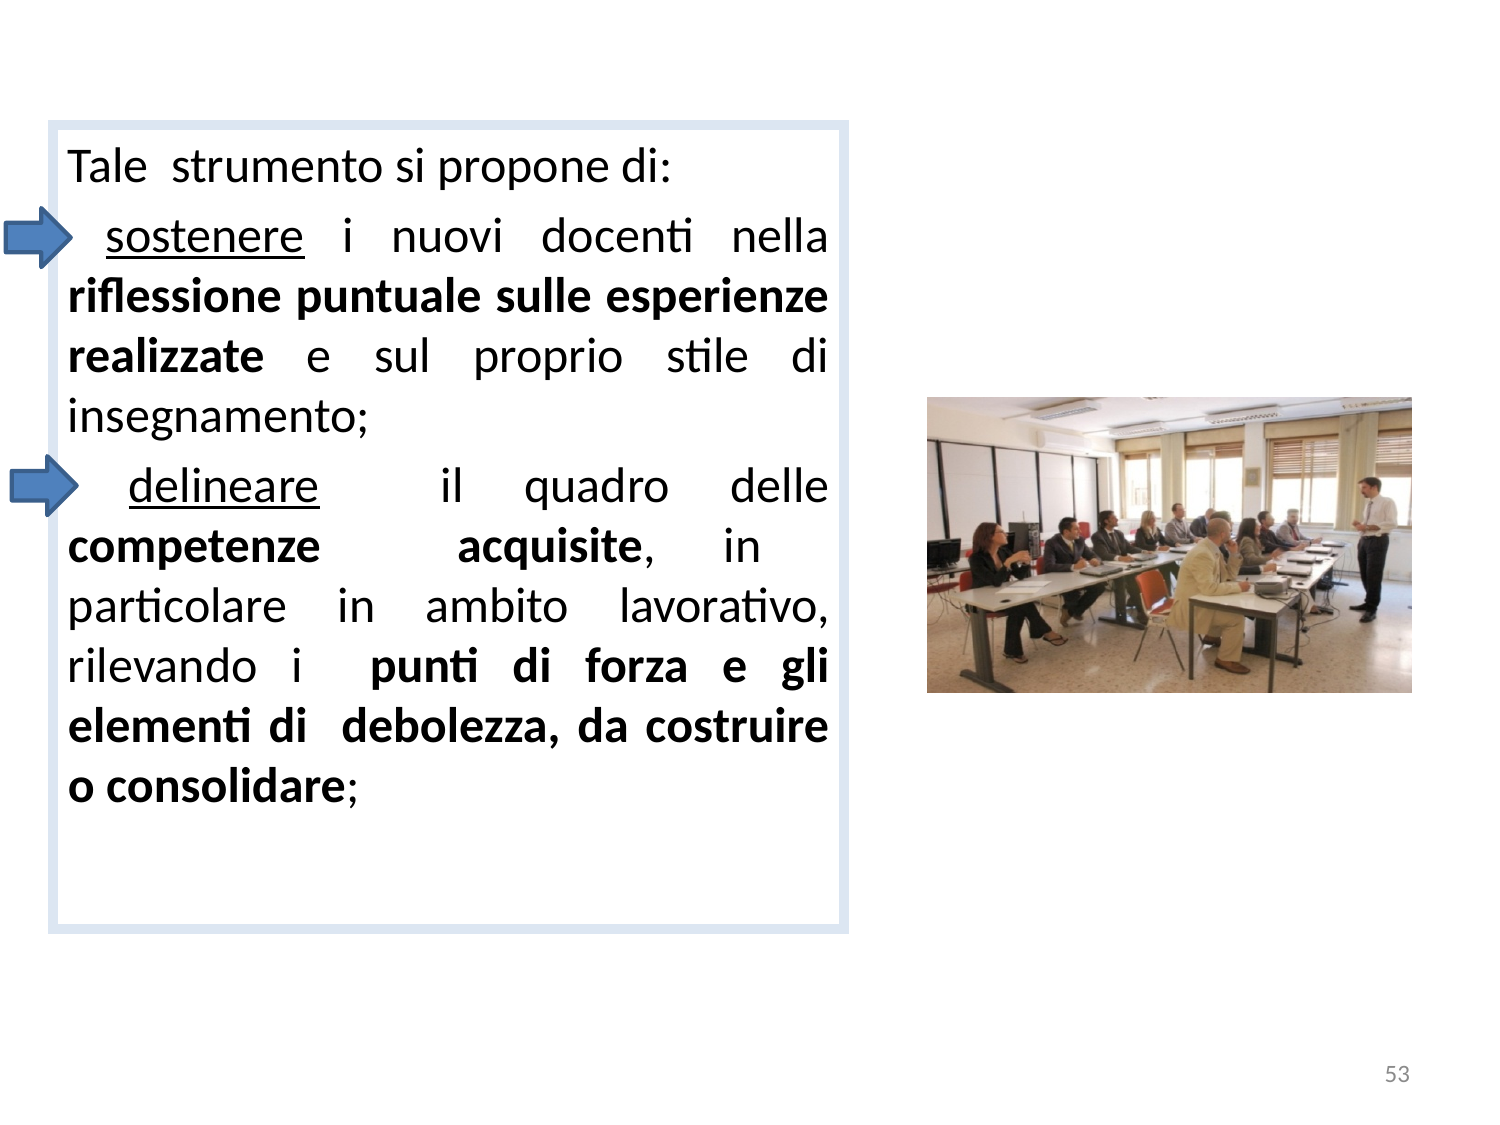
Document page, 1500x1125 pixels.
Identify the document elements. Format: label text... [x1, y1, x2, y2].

text_box [3, 206, 73, 270]
text_box [9, 454, 79, 518]
text_box Tale strumento si propone di: sostenere i nuovi docenti nella riflessione puntuale sulle esperienze realizzate e sul proprio stile di insegnamento; delineare il quadro delle competenze acquisite, in particolare in ambito lavorativo, rilevando i punti di forza e gli elementi di debolezza, da costruire o consolidare; [53, 125, 845, 929]
picture [926, 396, 1412, 693]
slide_number 53 [1074, 1042, 1425, 1103]
